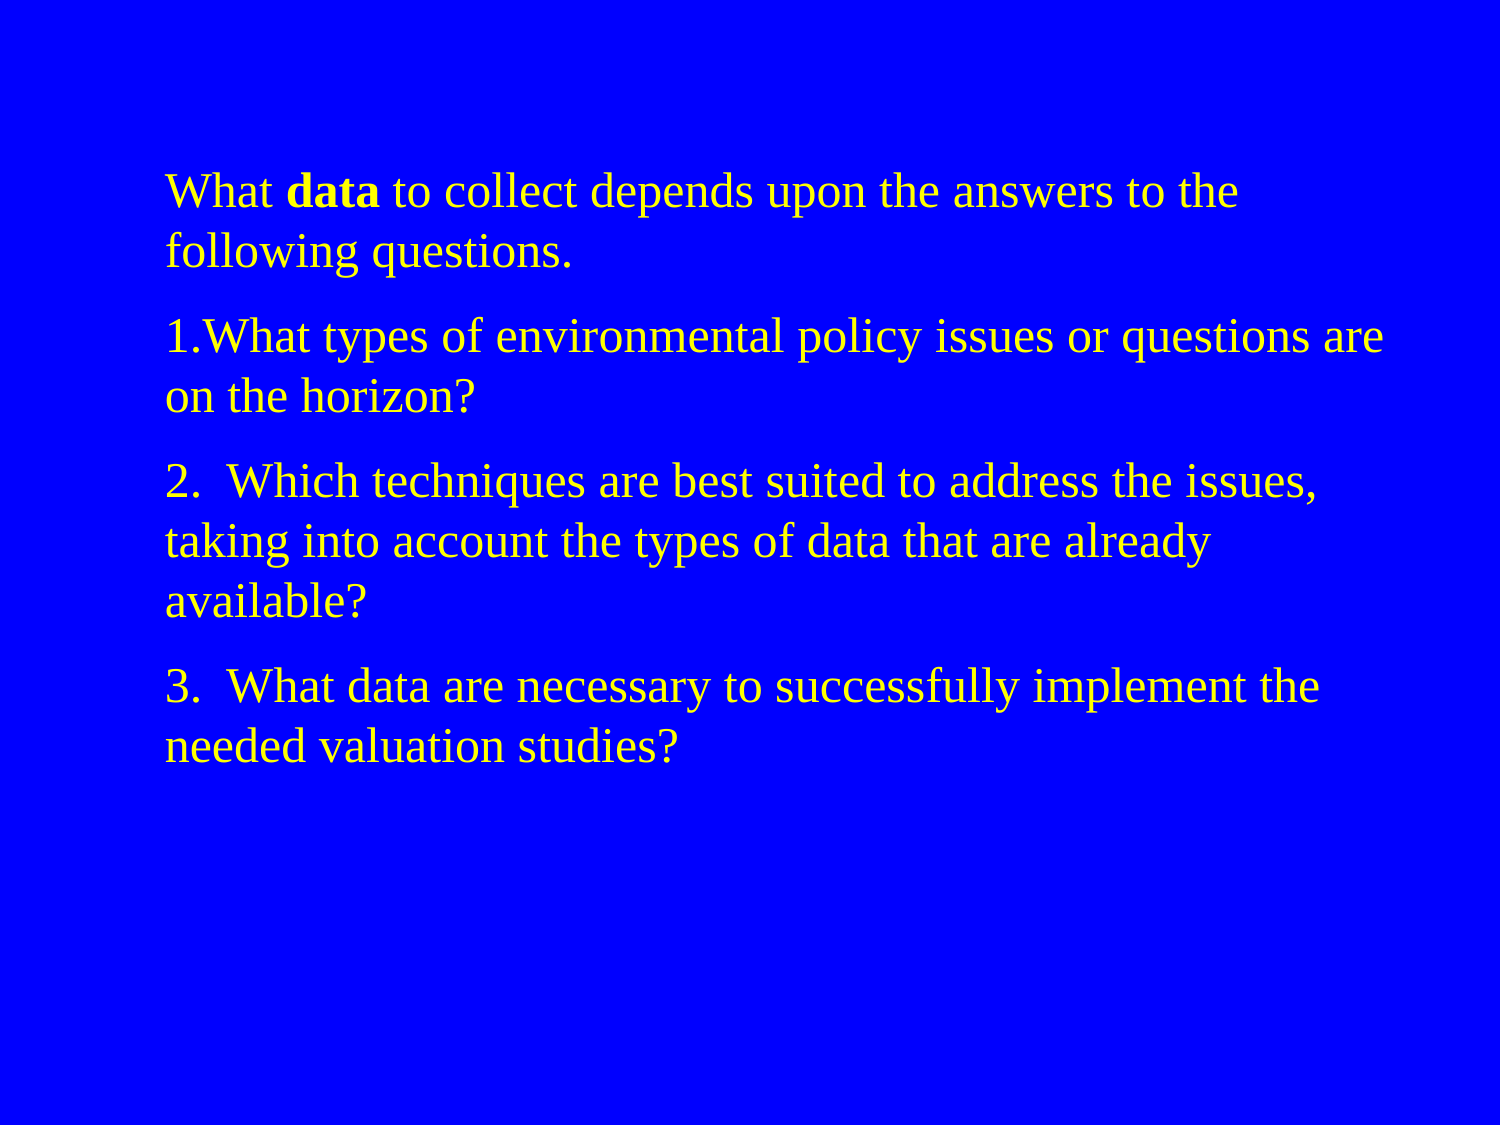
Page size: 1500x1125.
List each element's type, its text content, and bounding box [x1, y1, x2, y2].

text_box What data to collect depends upon the answers to the following questions. 1.What types of environmental policy issues or questions are on the horizon? 2. Which techniques are best suited to address the issues, taking into account the types of data that are already available? 3. What data are necessary to successfully implement the needed valuation studies? [150, 149, 1400, 780]
